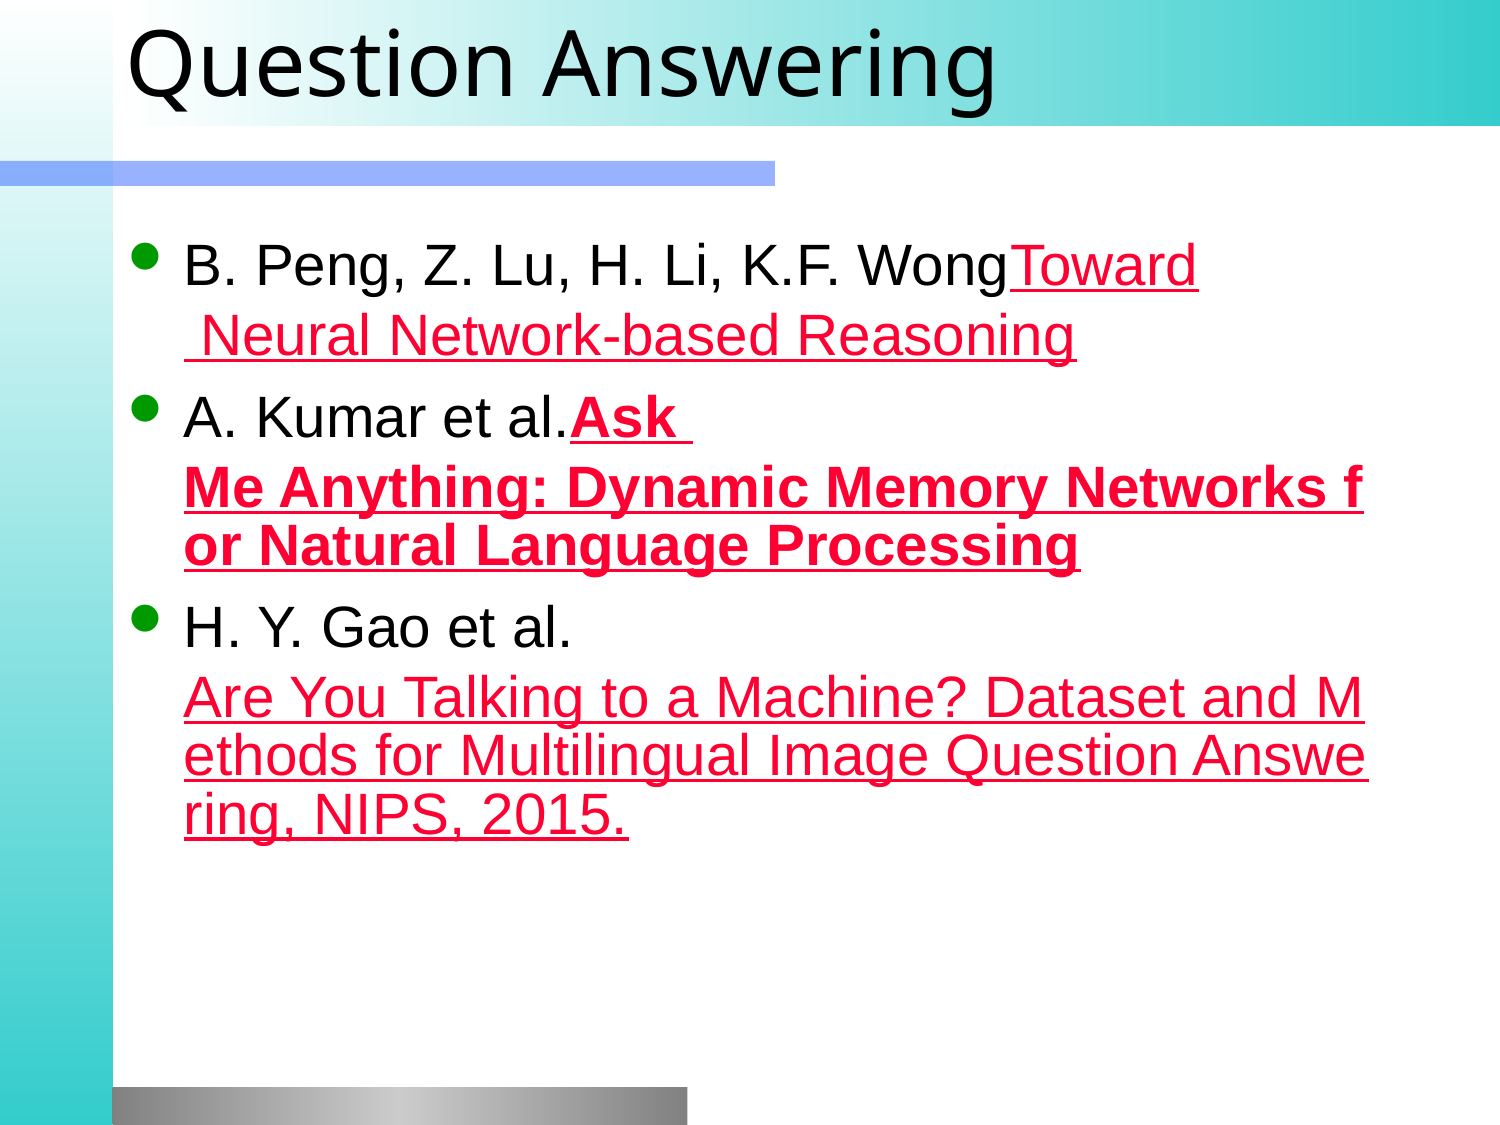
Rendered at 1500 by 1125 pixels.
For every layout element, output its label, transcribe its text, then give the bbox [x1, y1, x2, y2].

title Question Answering [110, 0, 1386, 121]
list B. Peng, Z. Lu, H. Li, K.F. WongToward Neural Network-based Reasoning A. Kumar et al.Ask Me Anything: Dynamic Memory Networks for Natural Language Processing H. Y. Gao et al. Are You Talking to a Machine? Dataset and Methods for Multilingual Image Question Answering, NIPS, 2015. [112, 219, 1388, 1073]
